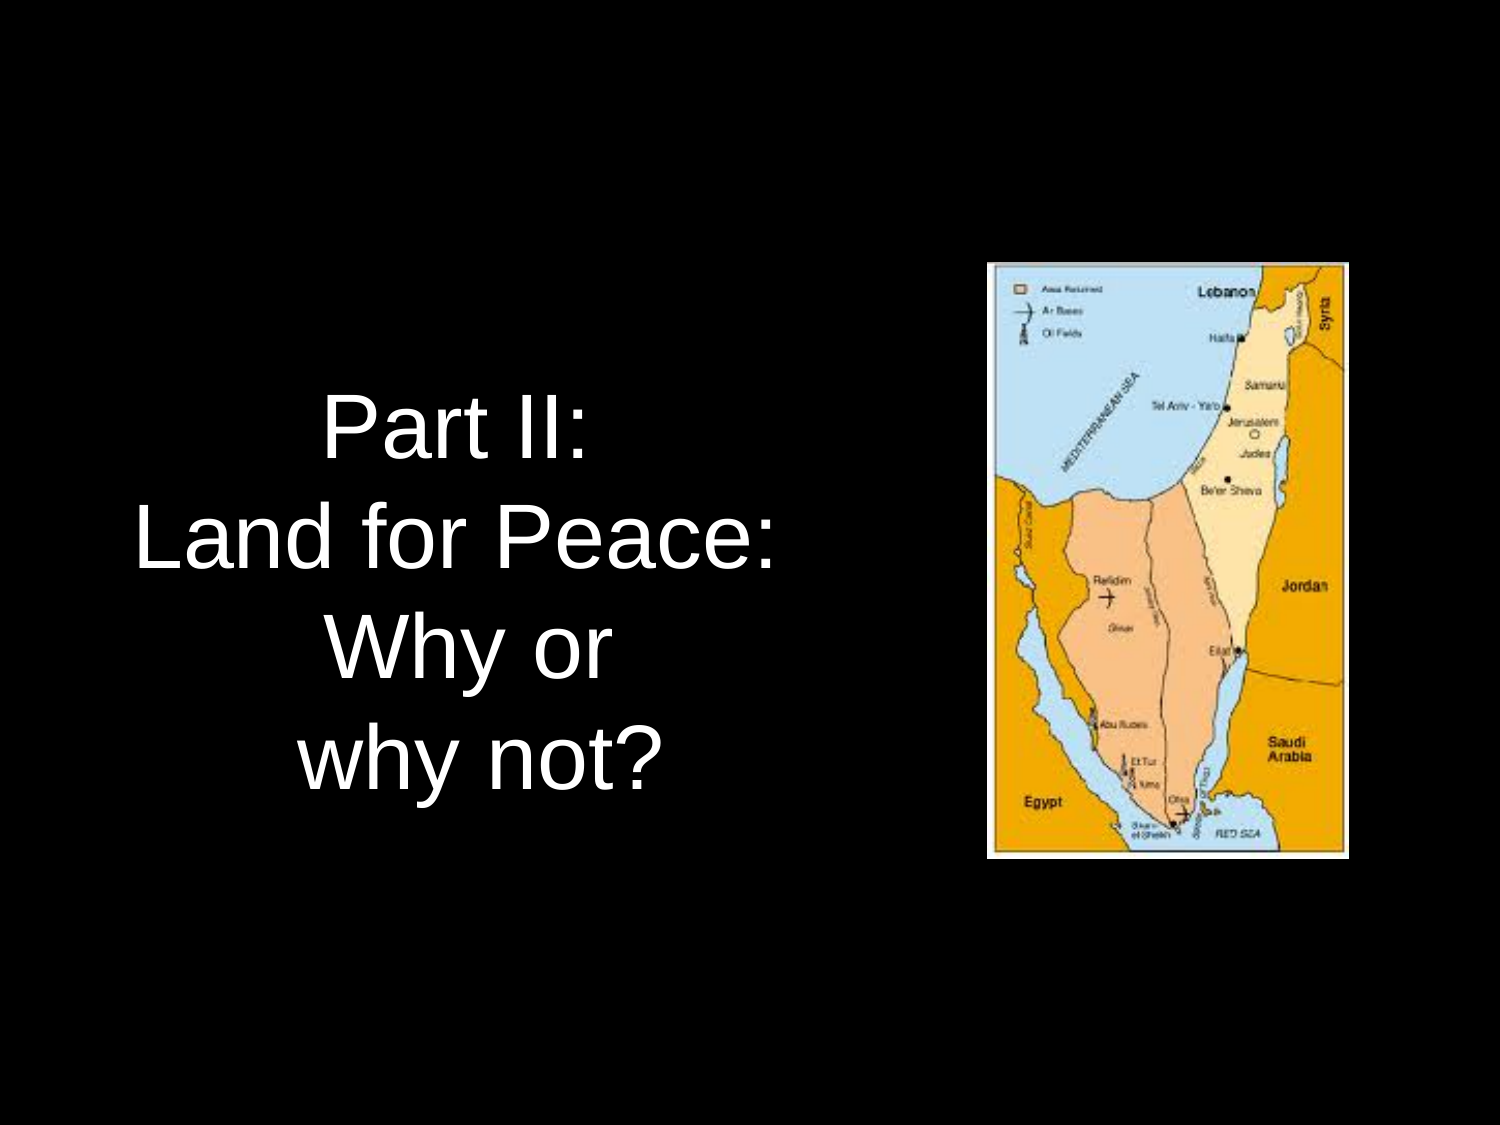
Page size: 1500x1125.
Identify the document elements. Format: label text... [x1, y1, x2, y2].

title Part II: Land for Peace: Why or why not? [112, 349, 825, 825]
picture [987, 262, 1349, 859]
